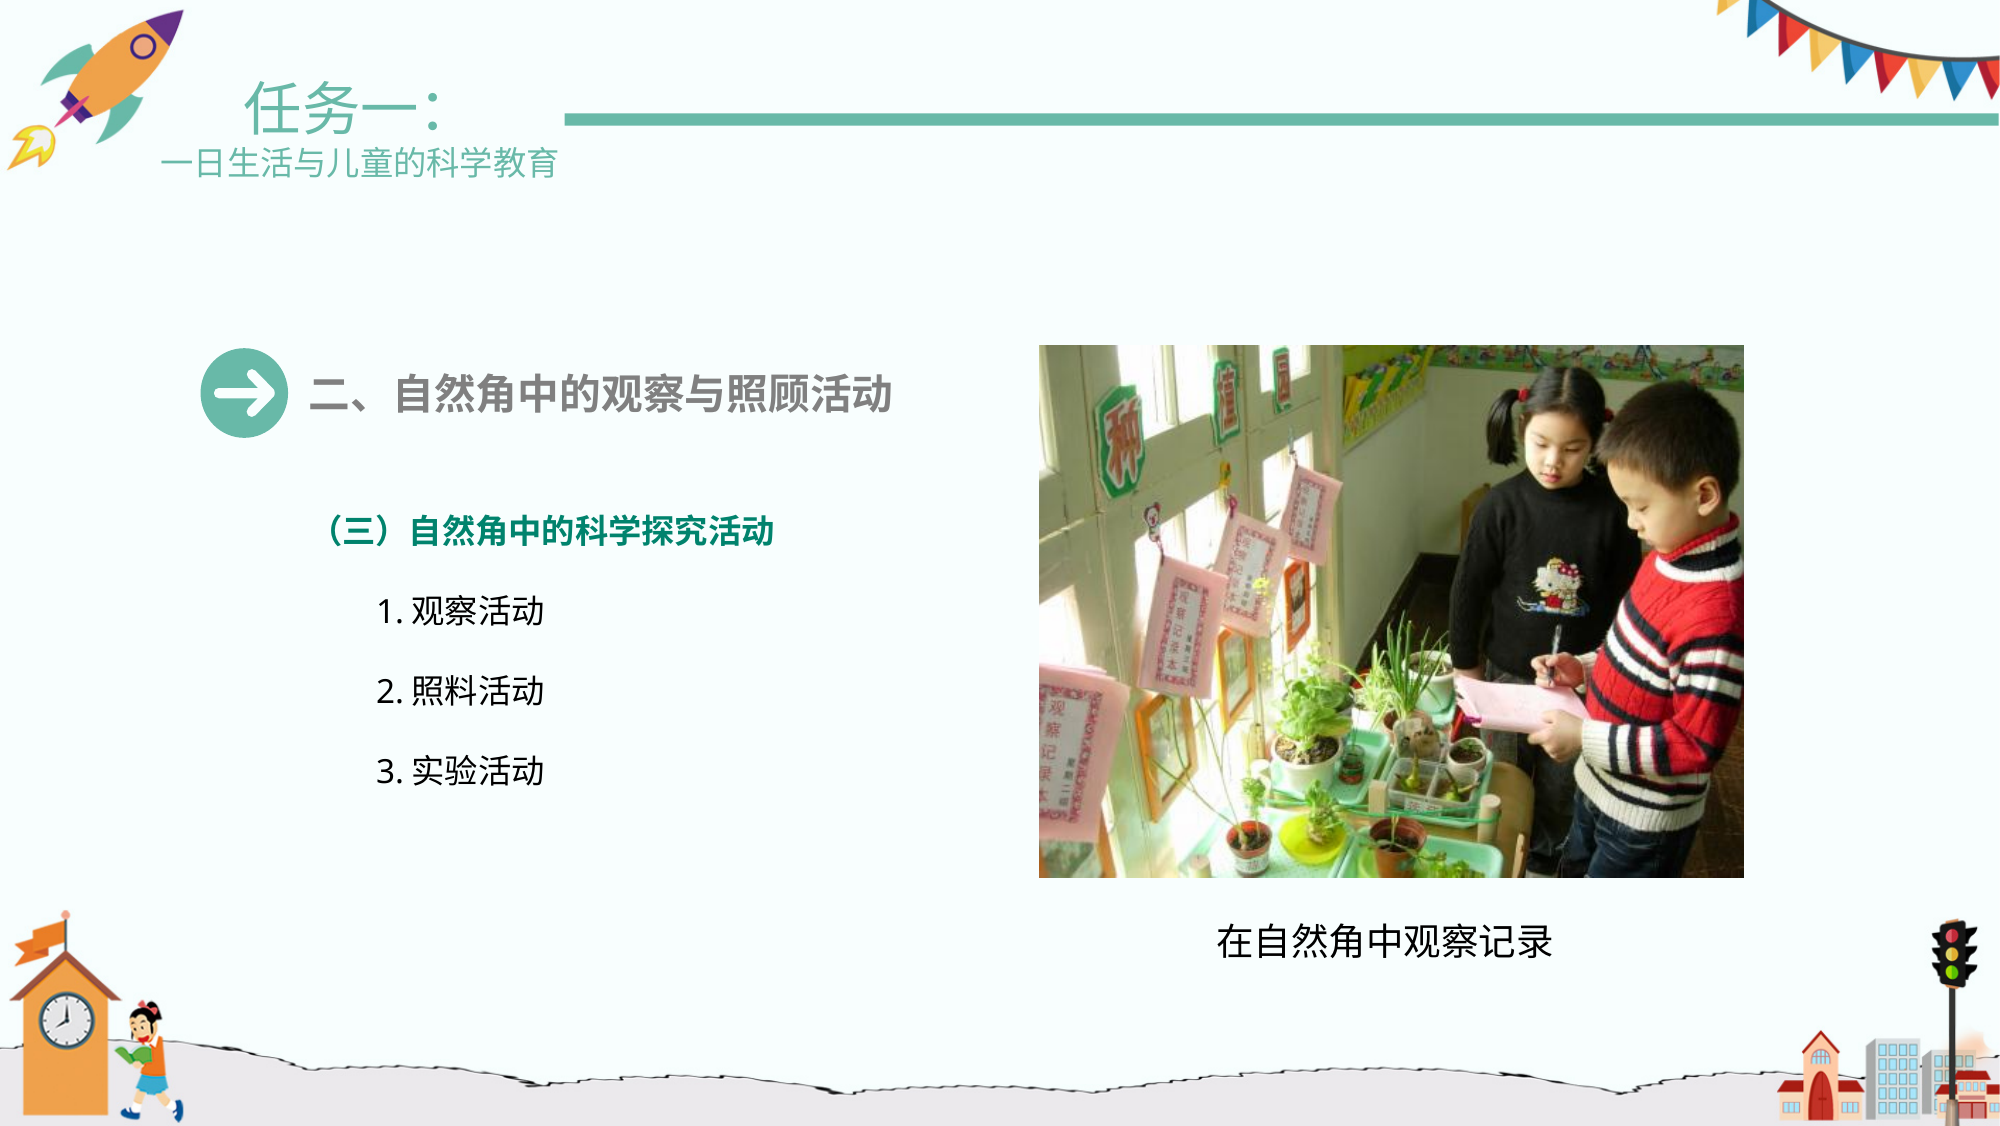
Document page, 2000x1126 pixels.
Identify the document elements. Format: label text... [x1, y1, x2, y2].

picture [0, 0, 2000, 1126]
text_box [565, 111, 2000, 128]
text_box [200, 347, 1034, 802]
text_box 任务一： 一日生活与儿童的科学教育 [156, 72, 565, 183]
text_box 在自然角中观察记录 [1201, 910, 1653, 970]
